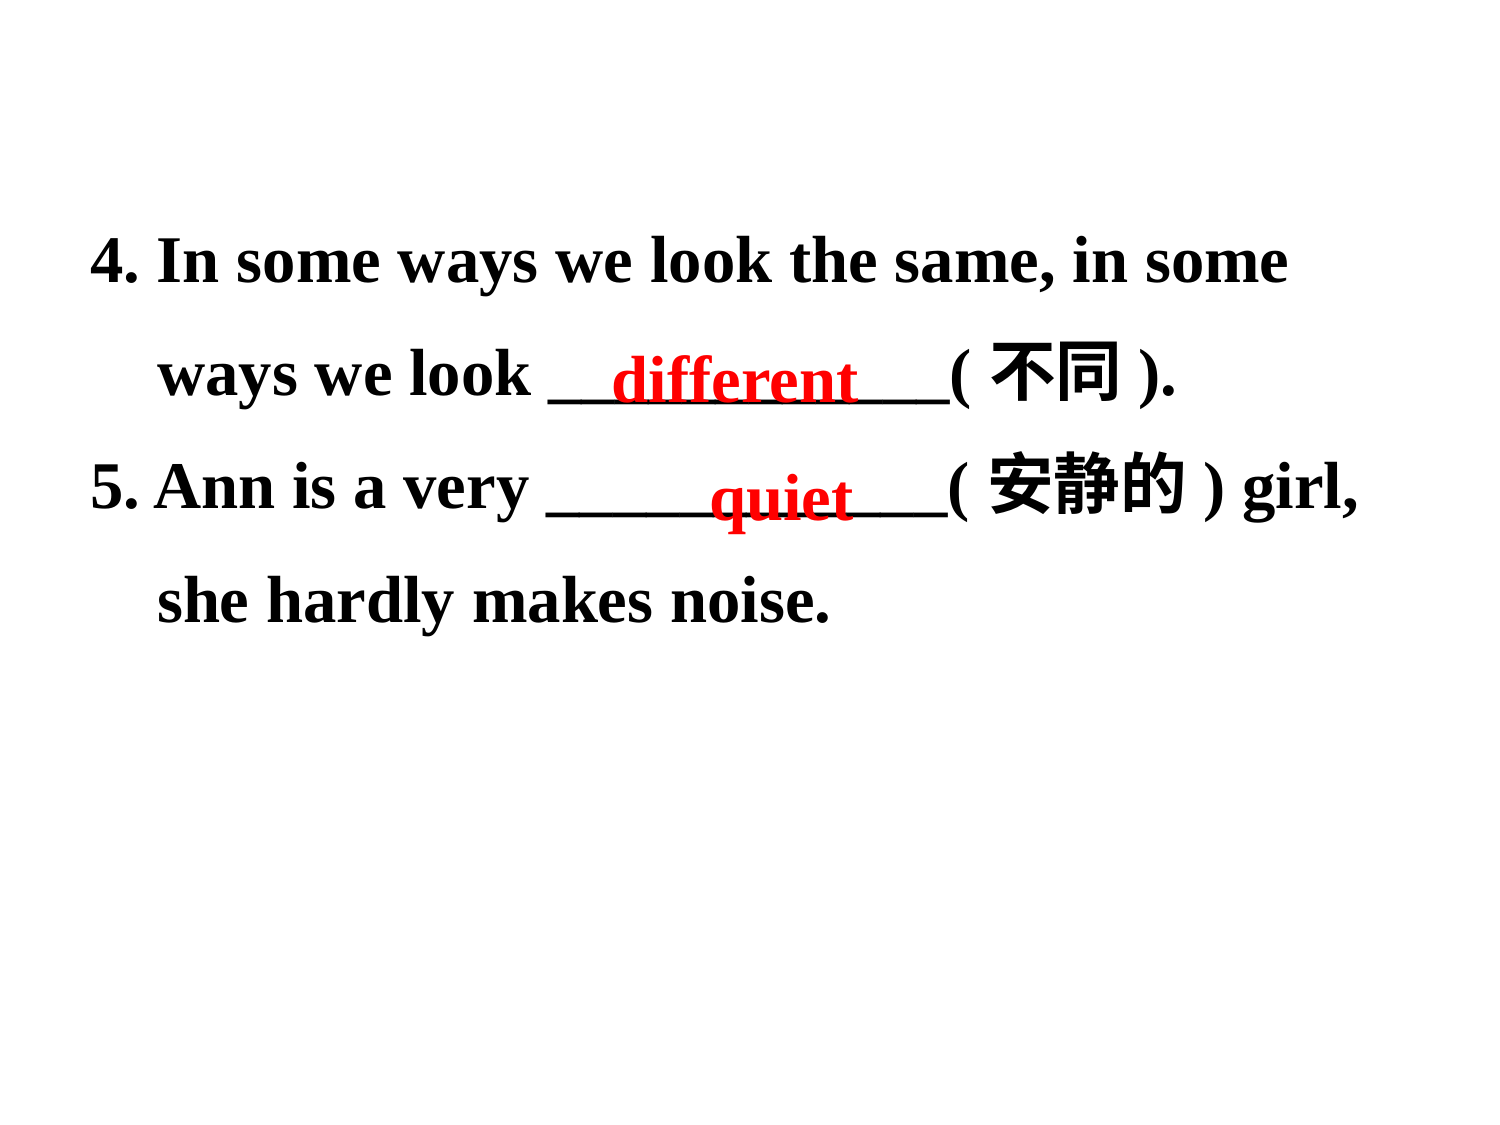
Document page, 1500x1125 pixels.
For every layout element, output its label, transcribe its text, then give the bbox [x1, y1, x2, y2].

text_box different [592, 326, 939, 426]
text_box quiet [655, 444, 908, 544]
list 4. In some ways we look the same, in some ways we look ____________(不同). 5. Ann is a very ____________(安静的) girl, she hardly makes noise. [75, 208, 1425, 1005]
